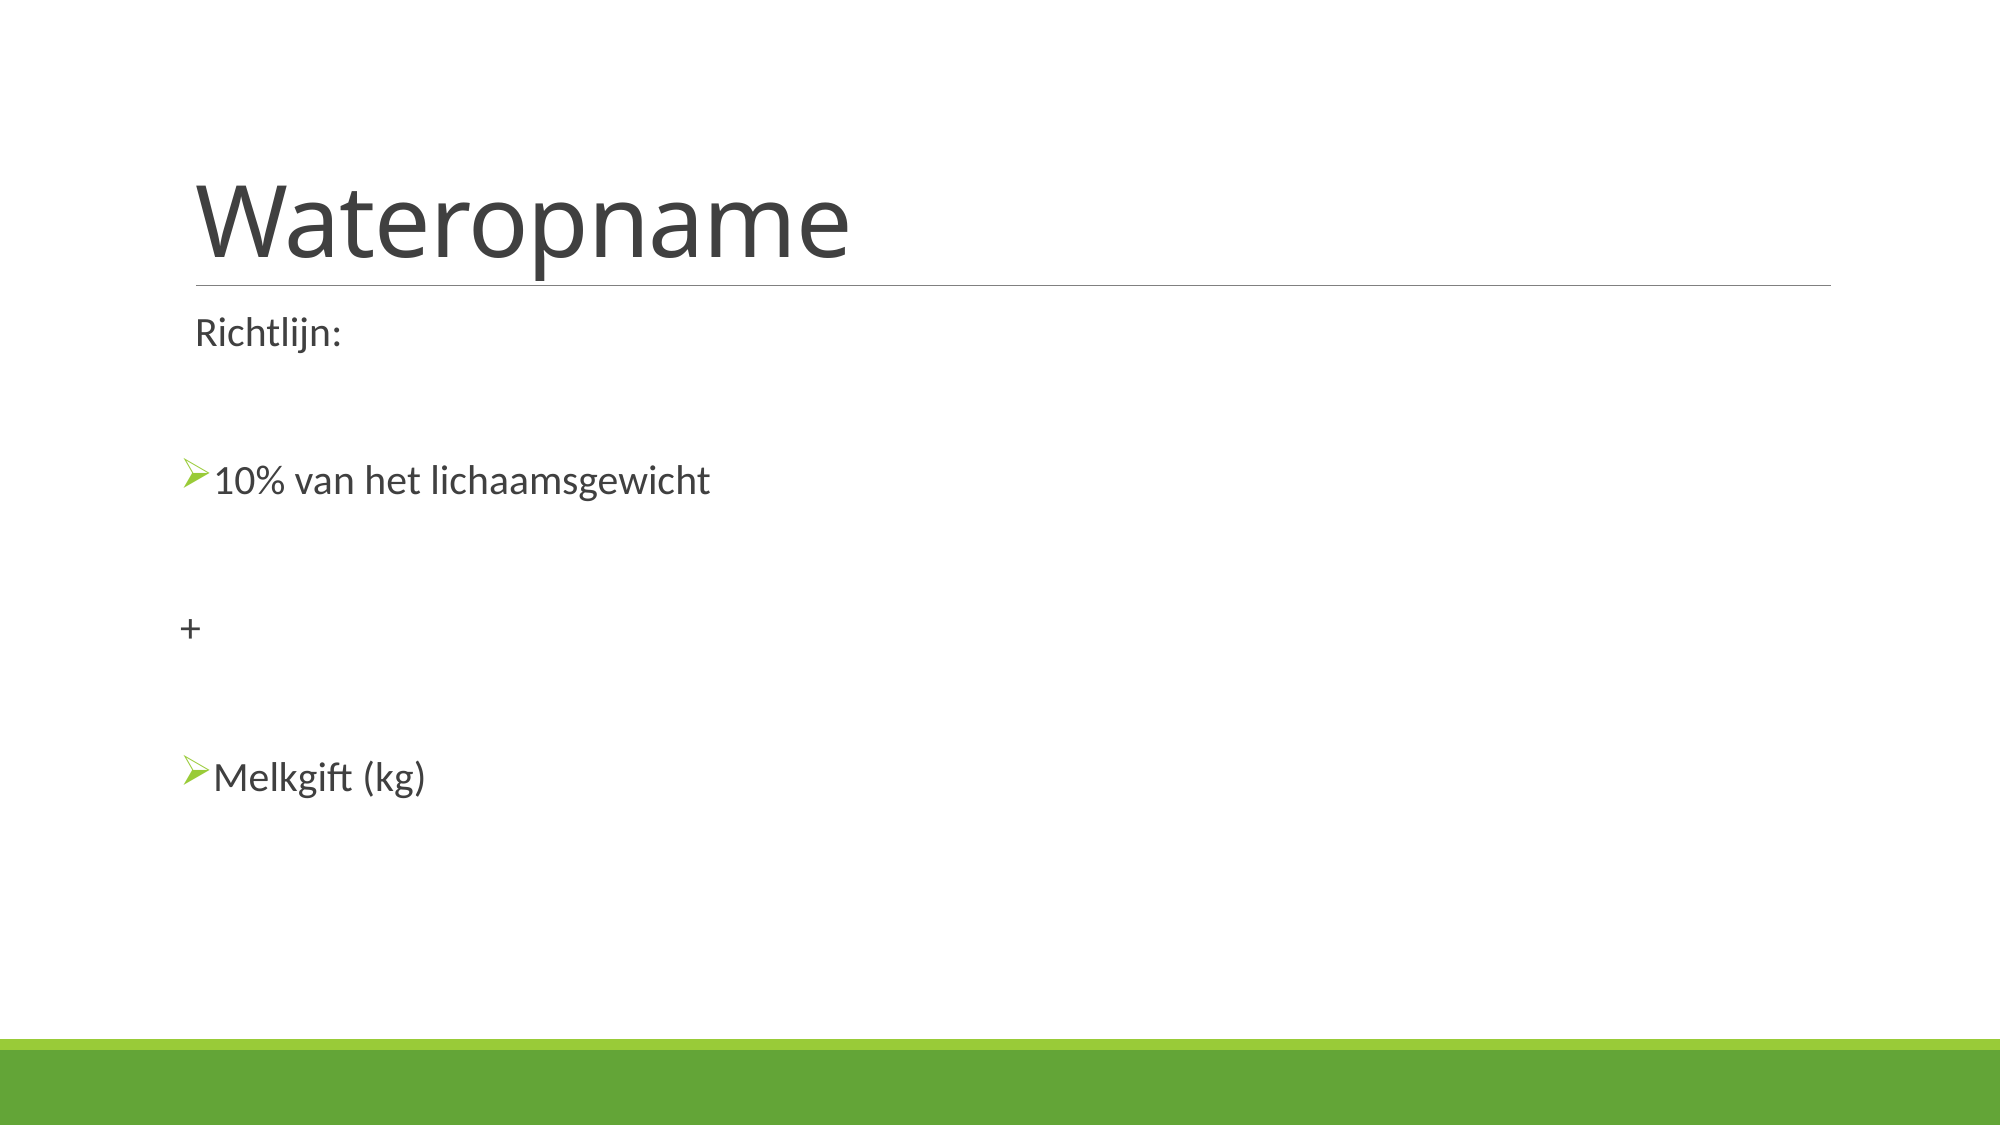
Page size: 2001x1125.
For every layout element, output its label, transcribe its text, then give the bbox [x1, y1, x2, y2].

title Wateropname [180, 47, 1830, 285]
list Richtlijn: 10% van het lichaamsgewicht + Melkgift (kg) [180, 302, 1830, 963]
